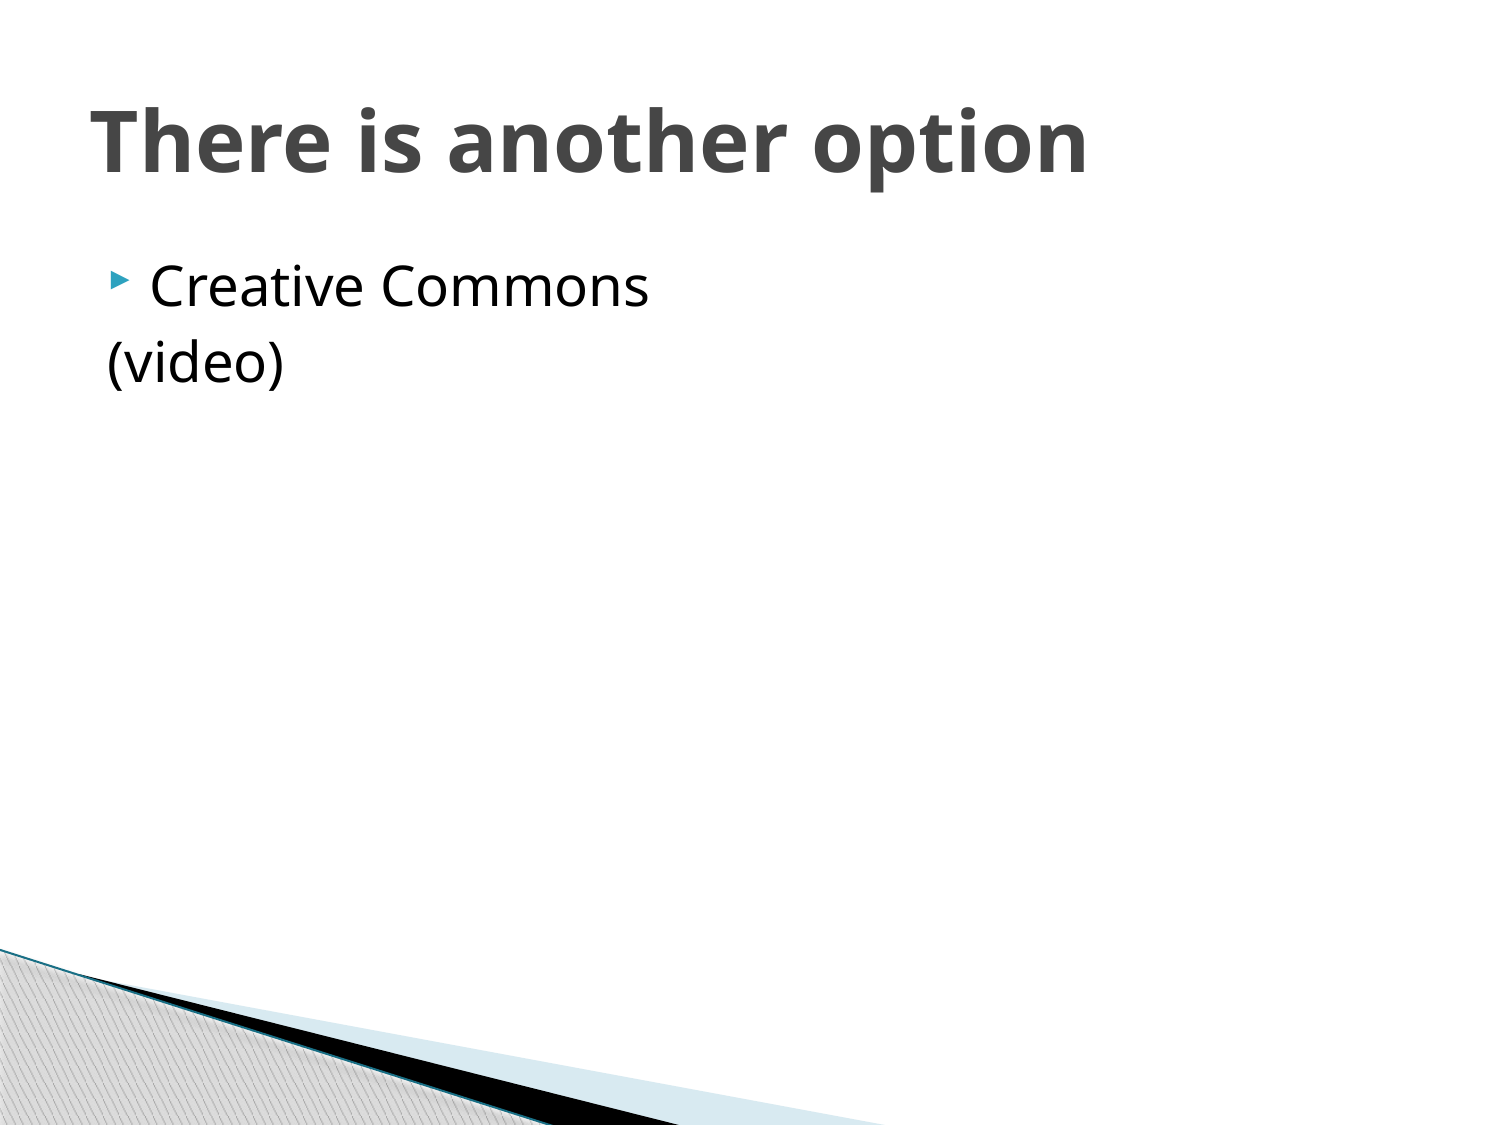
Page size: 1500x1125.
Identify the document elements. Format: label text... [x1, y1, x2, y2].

title There is another option [75, 45, 1425, 233]
list Creative Commons (video) [75, 243, 1425, 986]
